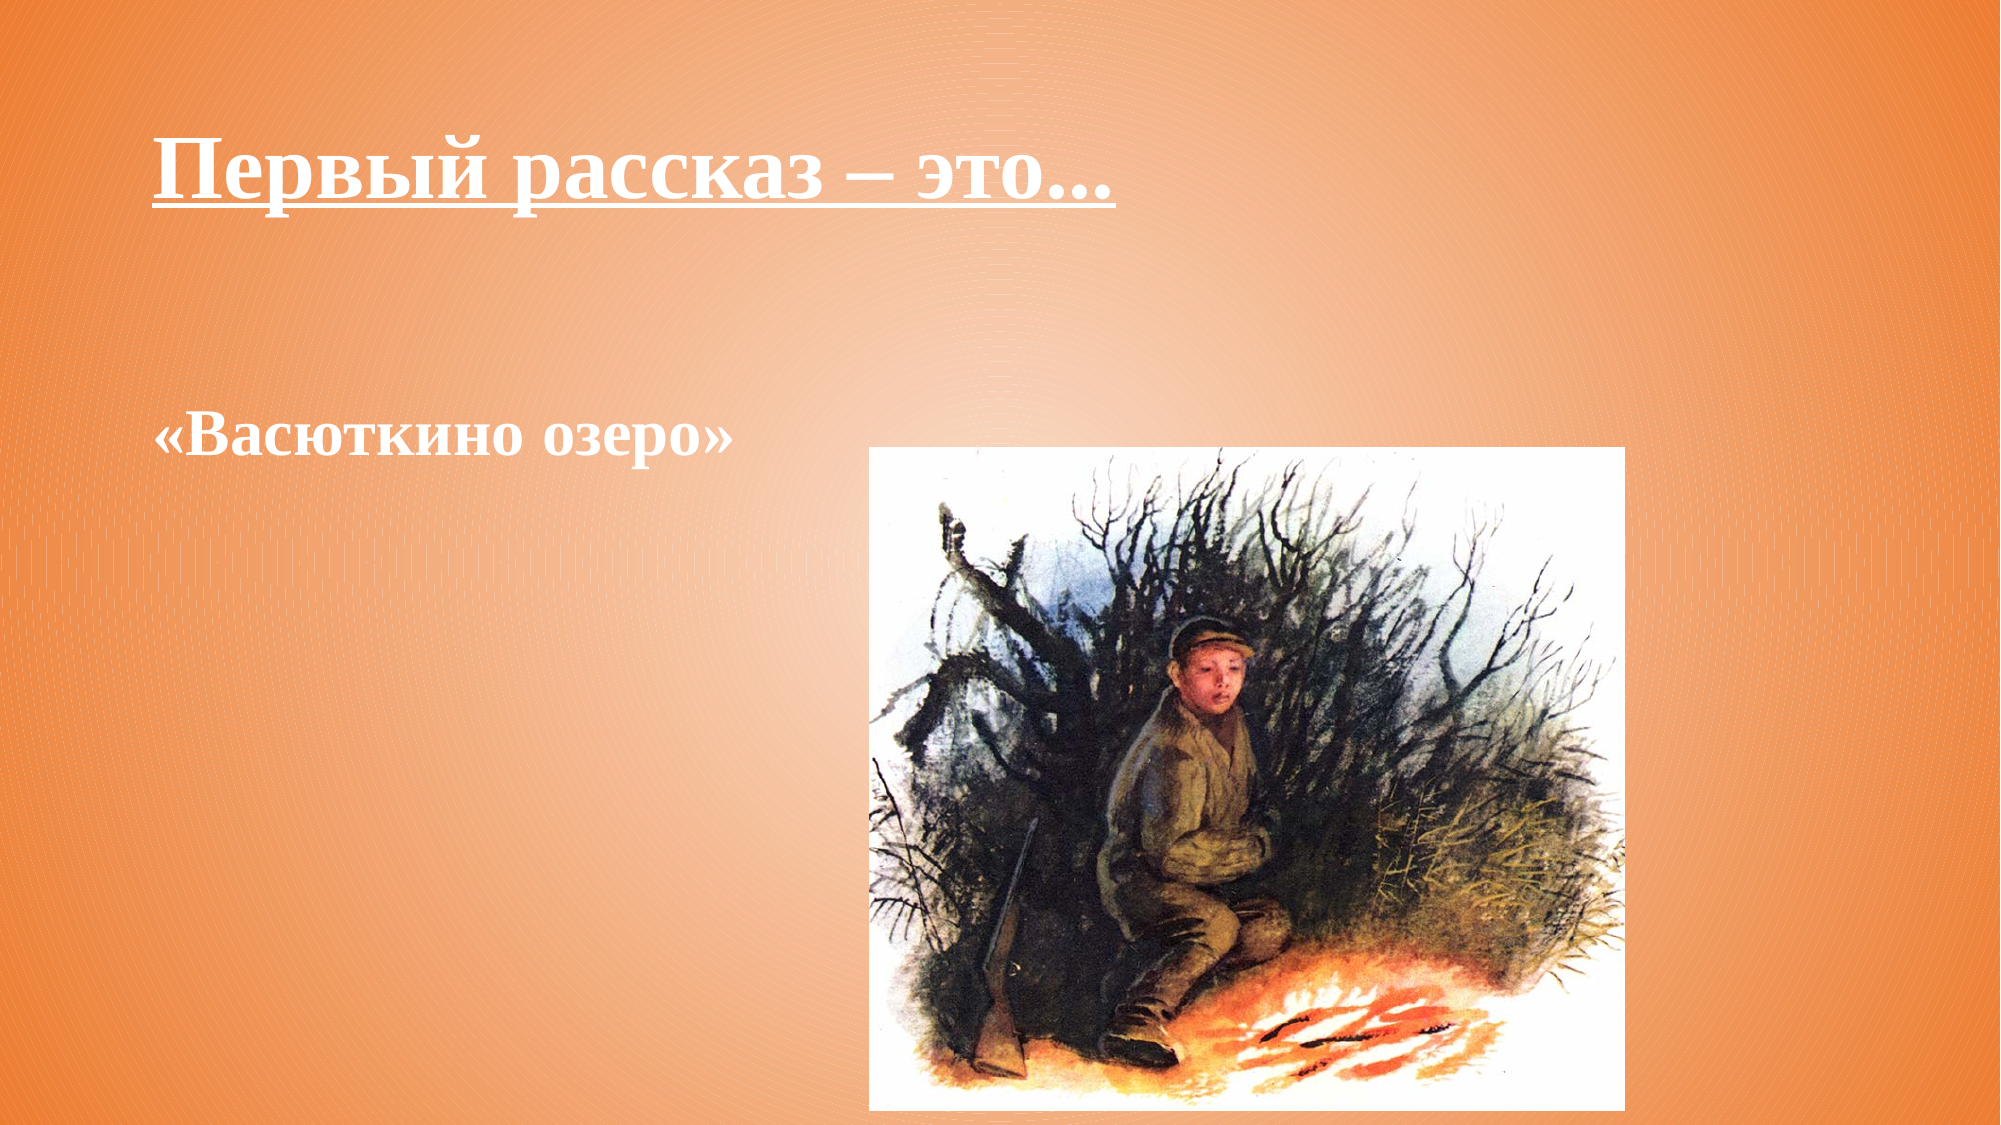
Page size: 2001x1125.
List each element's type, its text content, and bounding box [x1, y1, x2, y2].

list «Васюткино озеро» [137, 299, 1863, 1014]
title Первый рассказ – это... [137, 59, 1863, 278]
picture [869, 447, 1625, 1111]
